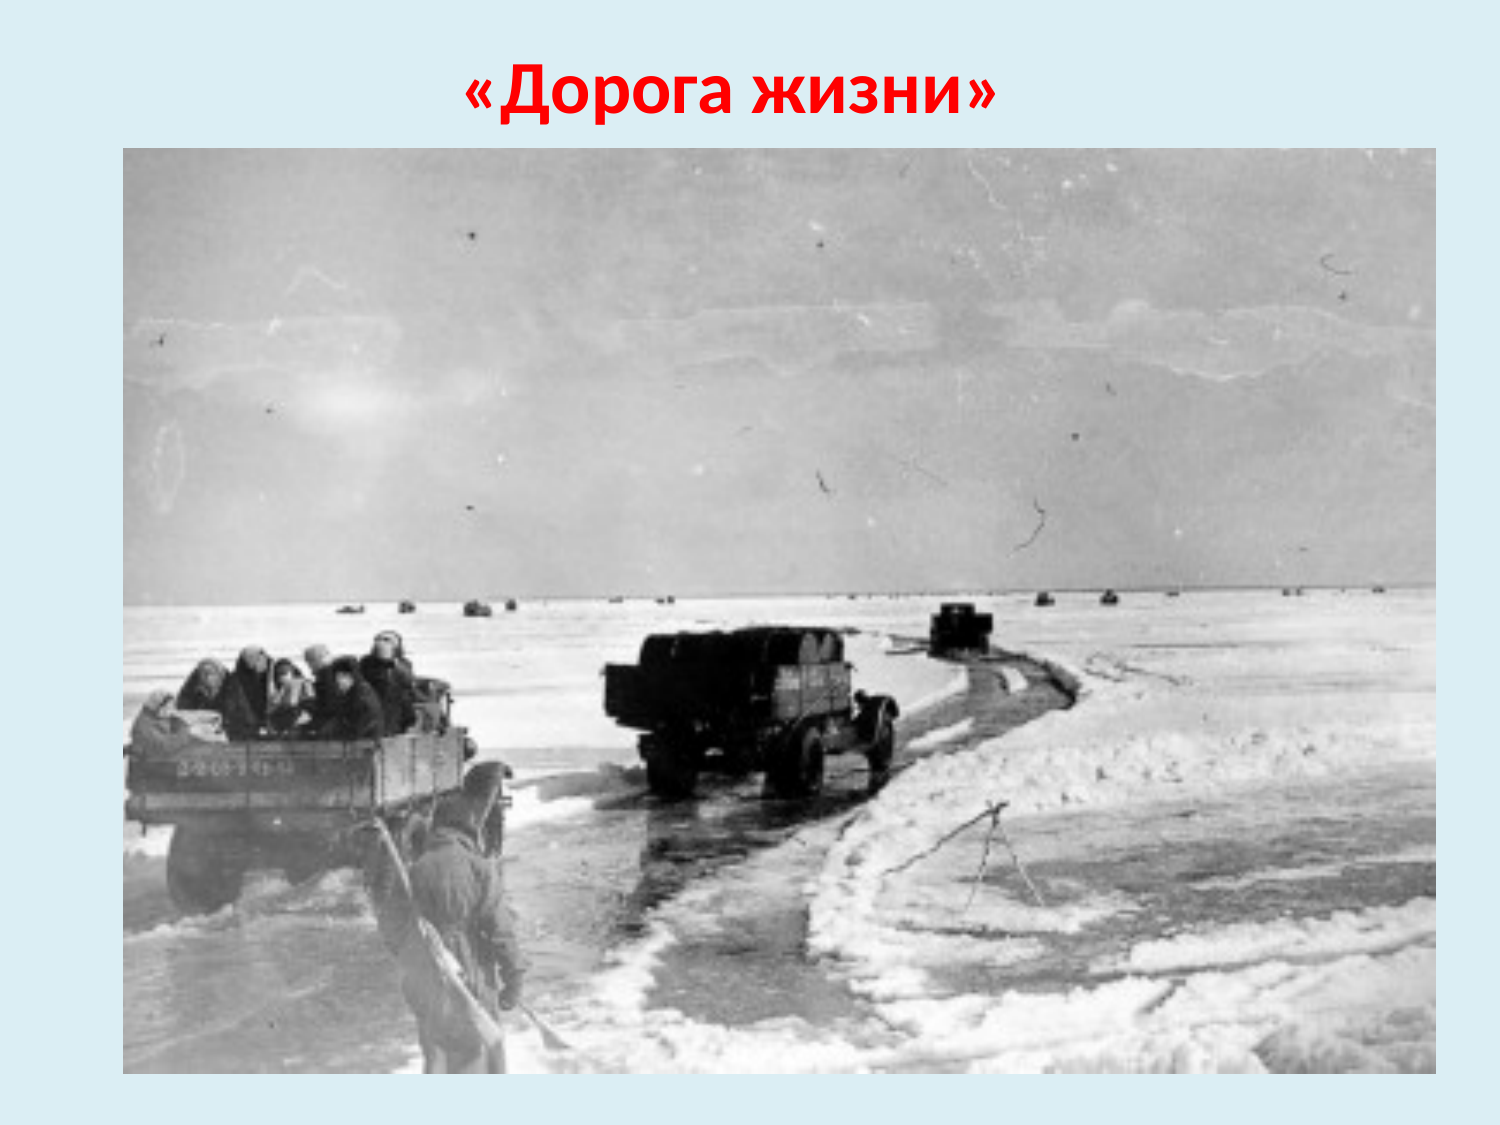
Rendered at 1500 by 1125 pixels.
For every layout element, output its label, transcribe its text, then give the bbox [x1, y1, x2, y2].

text_box «Дорога жизни» [445, 30, 1020, 136]
picture [123, 148, 1436, 1075]
